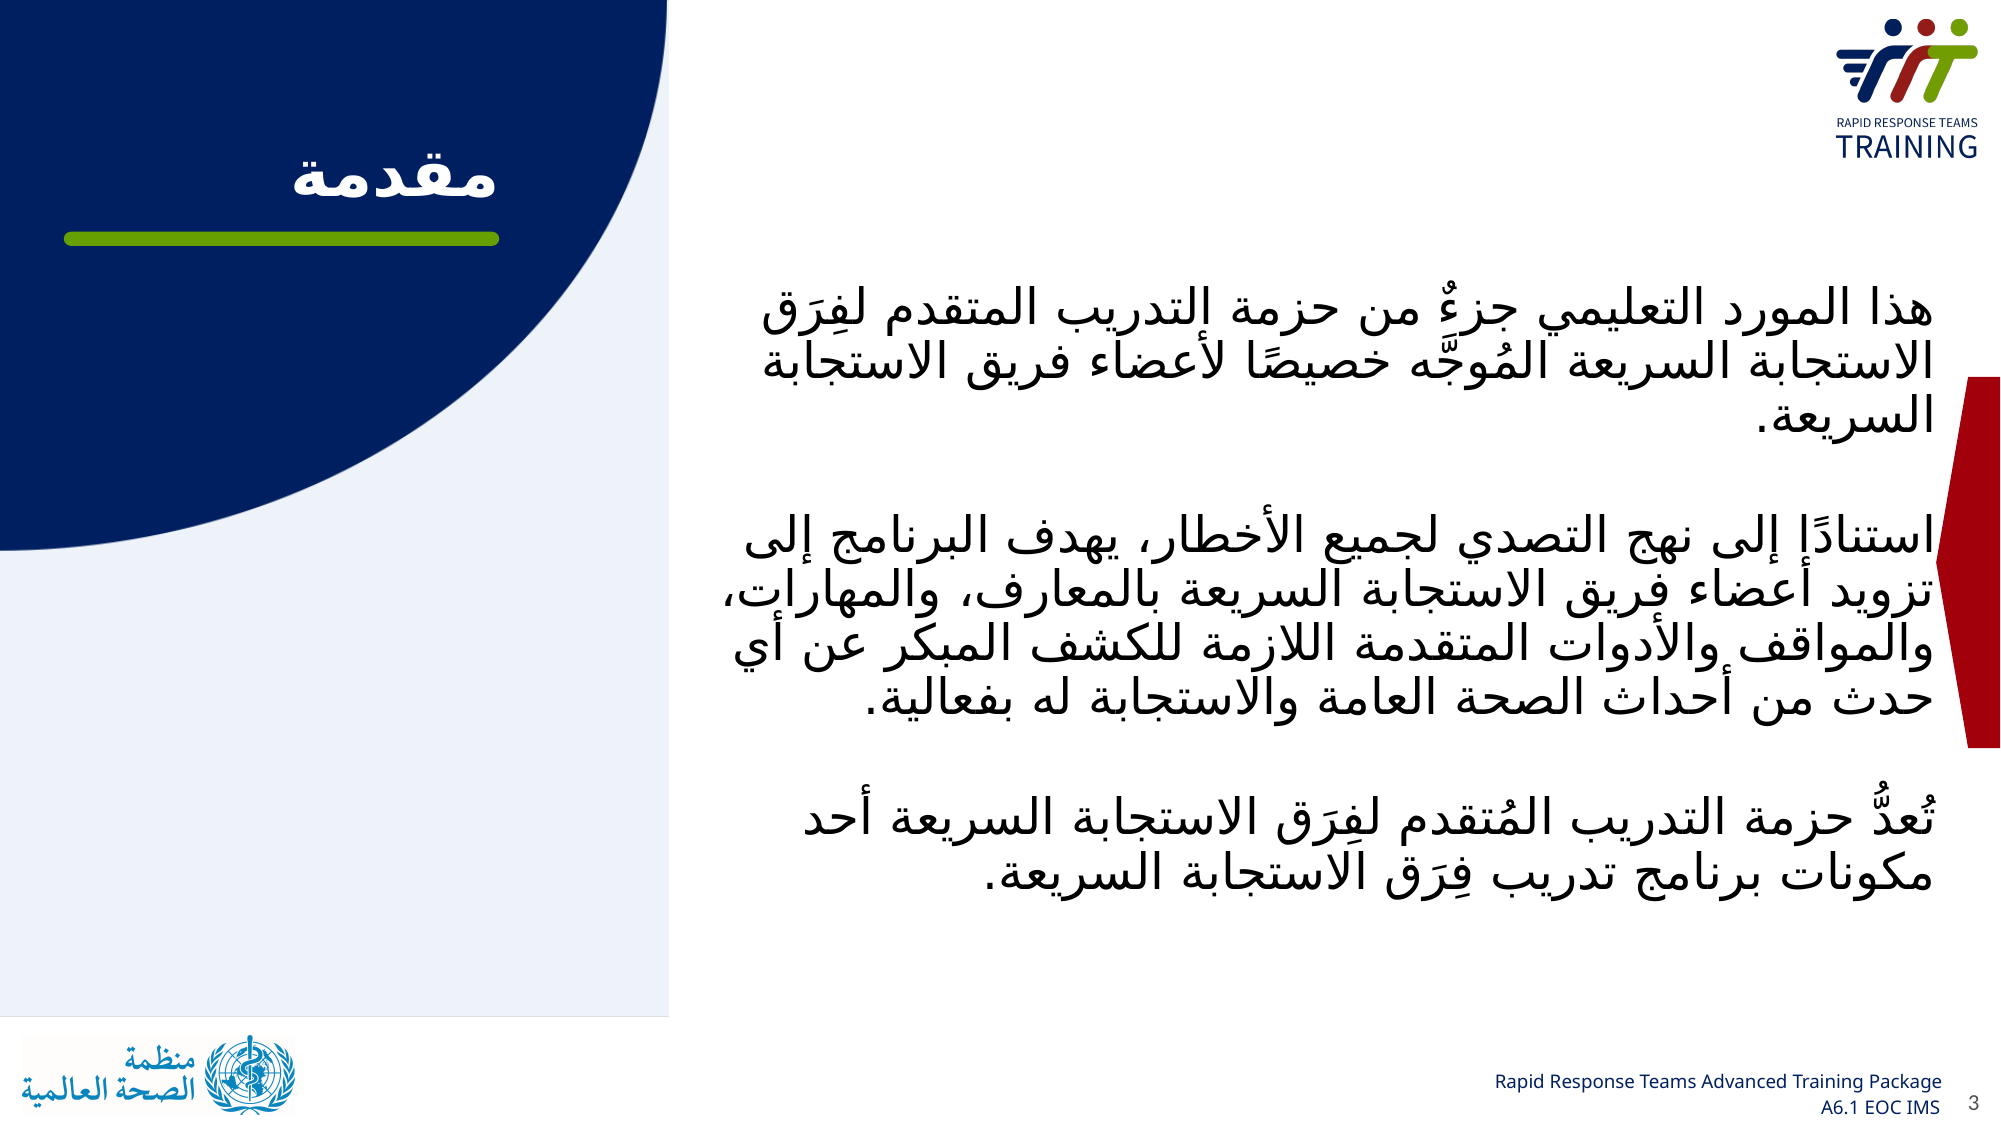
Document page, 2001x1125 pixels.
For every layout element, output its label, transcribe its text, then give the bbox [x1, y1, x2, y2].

title مقدمة [0, 15, 501, 334]
list هذا المورد التعليمي جزءٌ من حزمة التدريب المتقدم لفِرَق الاستجابة السريعة المُوجَّه خصيصًا لأعضاء فريق الاستجابة السريعة. استنادًا إلى نهج التصدي لجميع الأخطار، يهدف البرنامج إلى تزويد أعضاء فريق الاستجابة السريعة بالمعارف، والمهارات، والمواقف والأدوات المتقدمة اللازمة للكشف المبكر عن أي حدث من أحداث الصحة العامة والاستجابة له بفعالية. تُعدُّ حزمة التدريب المُتقدم لفِرَق الاستجابة السريعة أحد مكونات برنامج تدريب فِرَق الاستجابة السريعة. [700, 280, 1937, 1039]
text_box [63, 231, 500, 246]
slide_number 3 [1882, 1039, 1916, 1092]
picture [252, 1050, 258, 1059]
picture [22, 1035, 295, 1115]
picture [0, 0, 669, 1018]
picture [1835, 19, 1978, 167]
